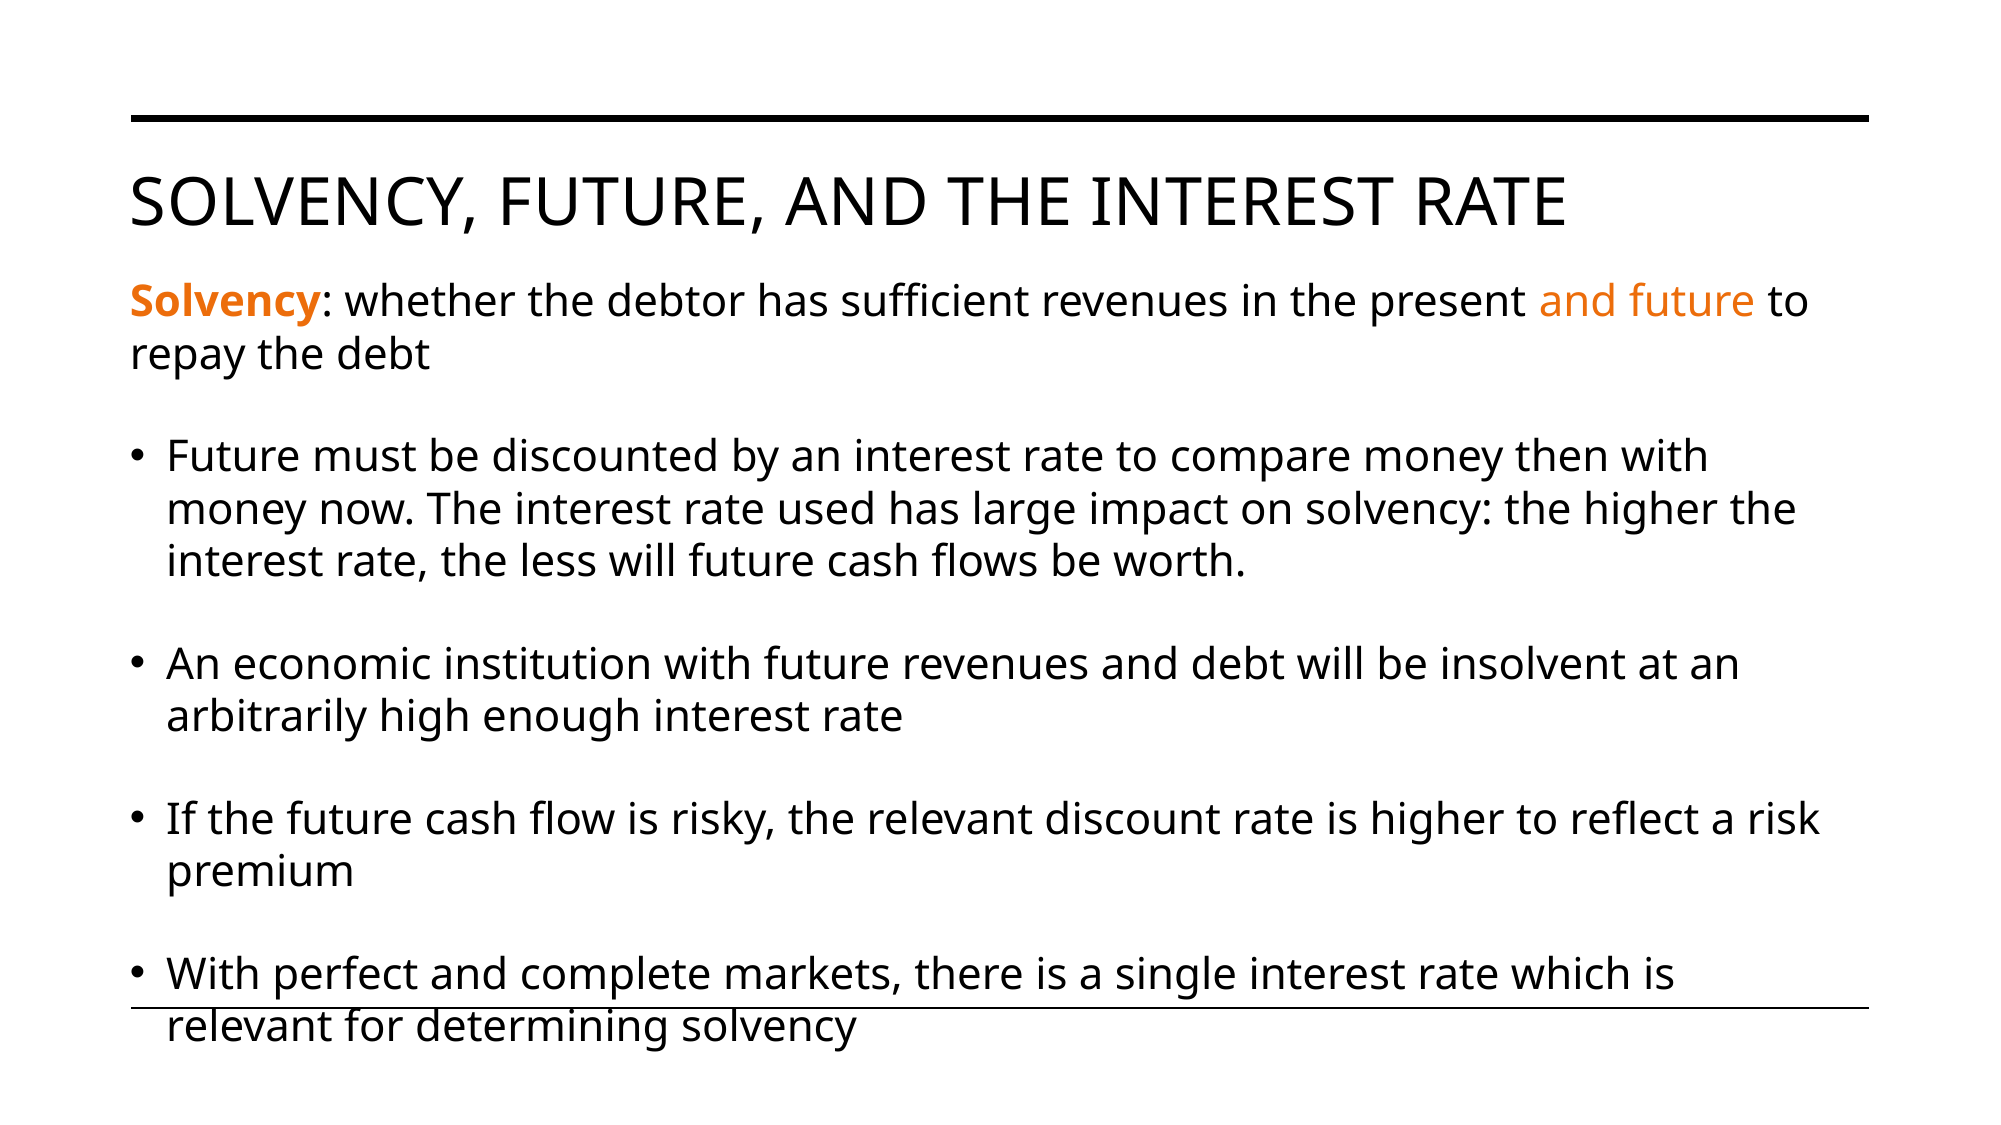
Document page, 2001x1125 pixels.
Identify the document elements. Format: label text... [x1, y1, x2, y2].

list Solvency: whether the debtor has sufficient revenues in the present and future to repay the debt Future must be discounted by an interest rate to compare money then with money now. The interest rate used has large impact on solvency: the higher the interest rate, the less will future cash flows be worth. An economic institution with future revenues and debt will be insolvent at an arbitrarily high enough interest rate If the future cash flow is risky, the relevant discount rate is higher to reflect a risk premium With perfect and complete markets, there is a single interest rate which is relevant for determining solvency [114, 265, 1869, 974]
title Solvency, future, and the interest rate [114, 151, 1869, 265]
